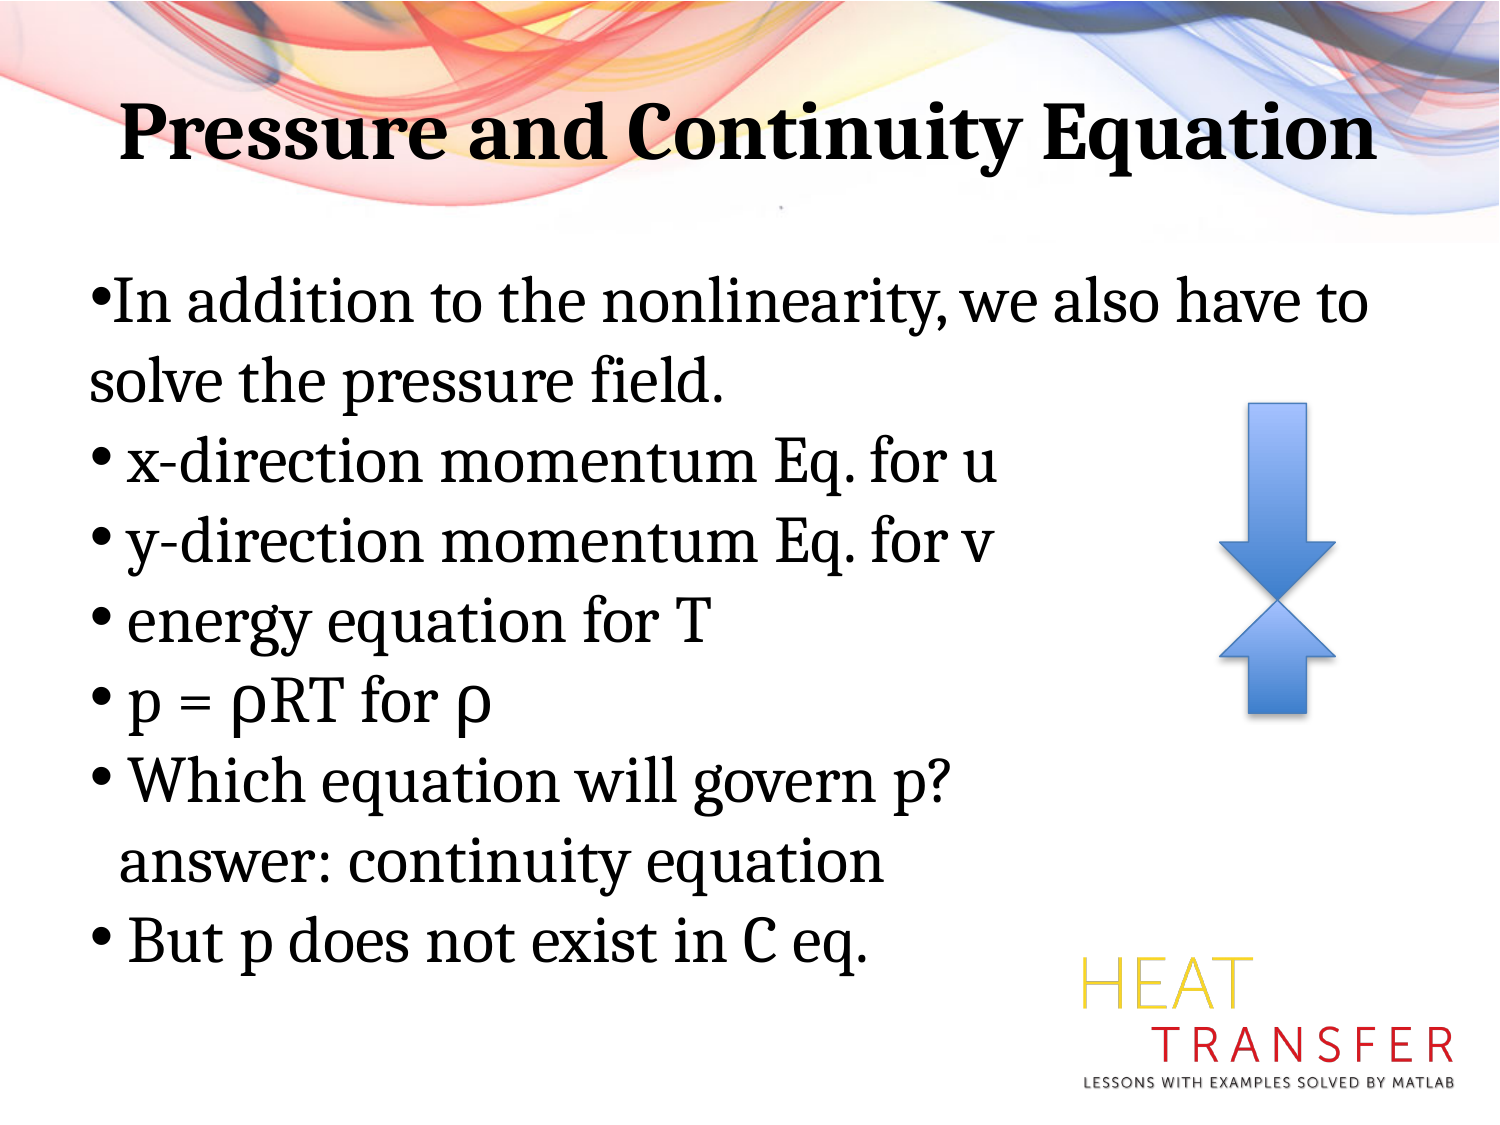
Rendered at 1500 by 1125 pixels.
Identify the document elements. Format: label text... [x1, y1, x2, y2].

picture [1075, 946, 1464, 1093]
text_box Pressure and Continuity Equation [0, 68, 1481, 184]
text_box [1218, 402, 1336, 600]
text_box In addition to the nonlinearity, we also have to solve the pressure field. x-direction momentum Eq. for u y-direction momentum Eq. for v energy equation for T p = ρRT for ρ Which equation will govern p? answer: continuity equation But p does not exist in C eq. [74, 248, 1434, 1028]
text_box [1218, 599, 1336, 714]
picture [0, 1, 1499, 243]
